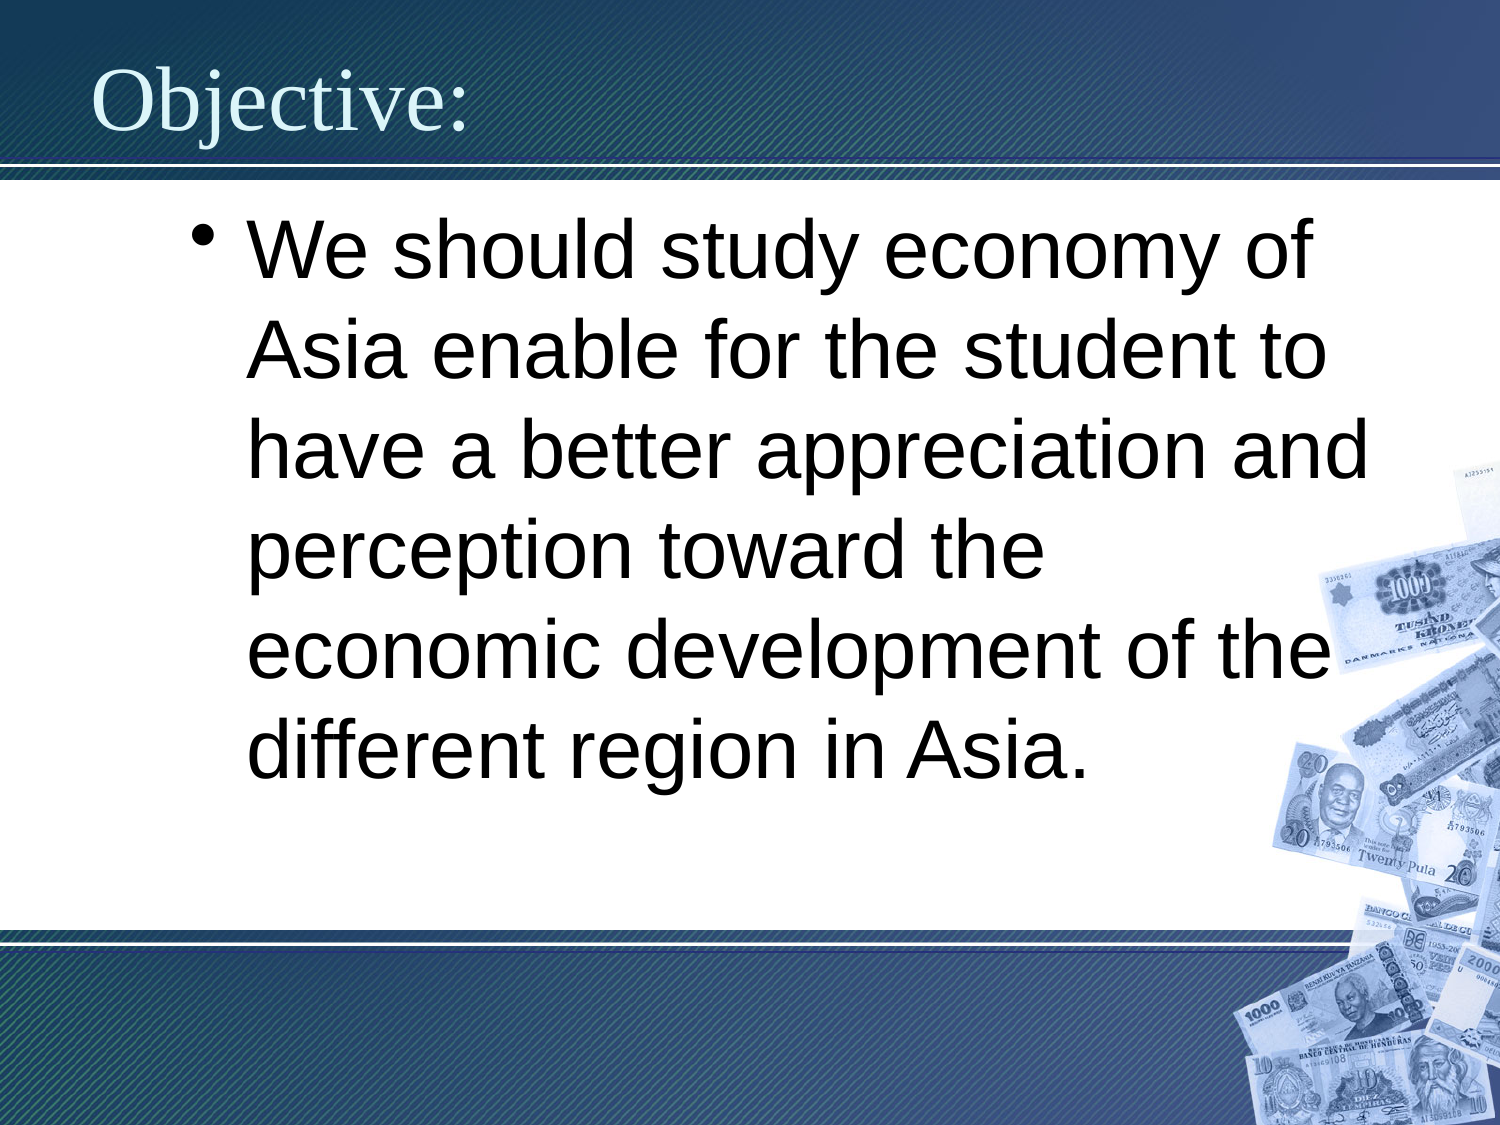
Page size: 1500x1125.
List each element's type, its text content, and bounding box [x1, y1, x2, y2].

picture [0, 0, 1500, 1125]
list We should study economy of Asia enable for the student to have a better appreciation and perception toward the economic development of the different region in Asia. [174, 187, 1426, 926]
title Objective: [74, 24, 1426, 163]
